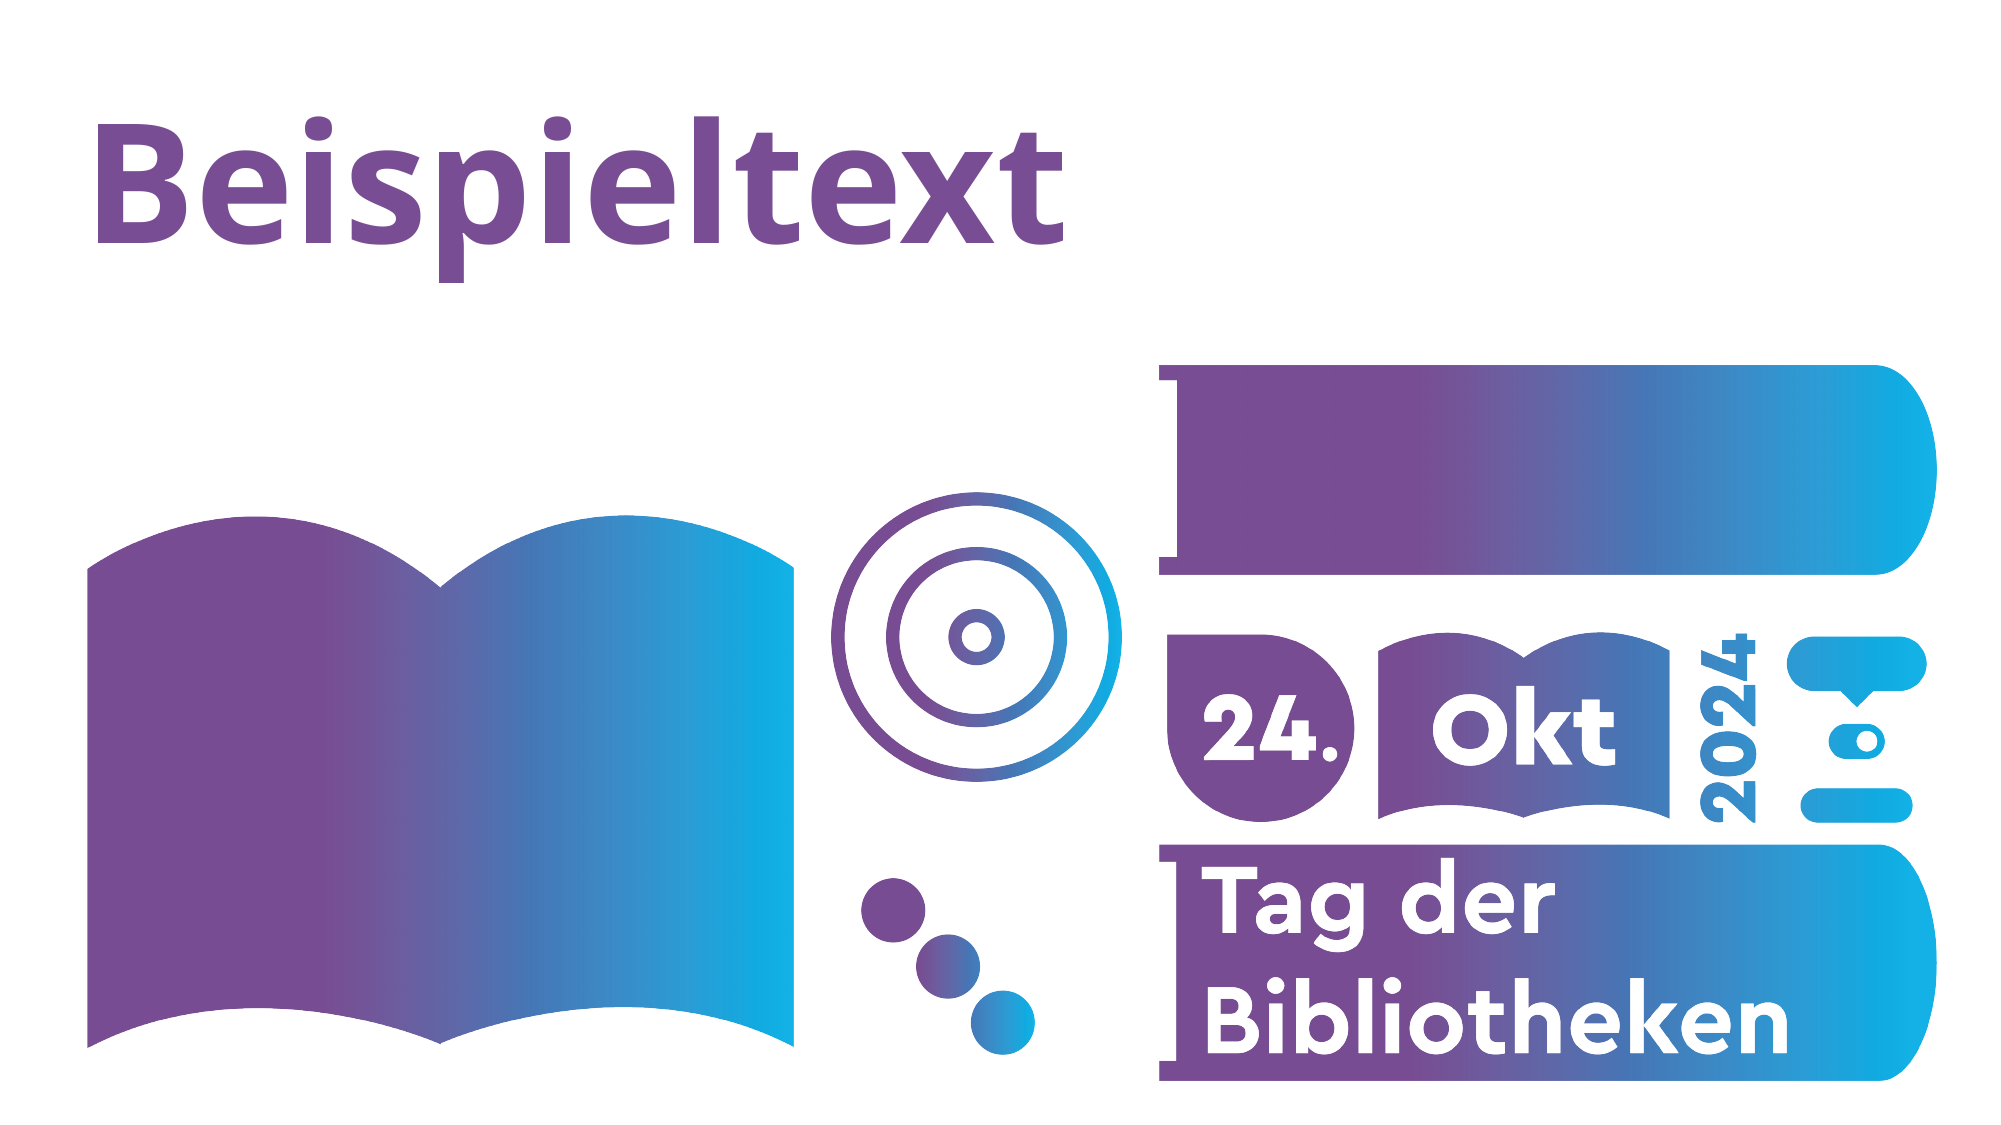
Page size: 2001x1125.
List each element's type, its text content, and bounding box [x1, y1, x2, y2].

picture [1159, 365, 1937, 575]
picture [860, 878, 1035, 1055]
picture [87, 515, 794, 1048]
picture [831, 492, 1122, 782]
picture [1159, 632, 1937, 1081]
text_box Beispieltext [68, 69, 1192, 285]
